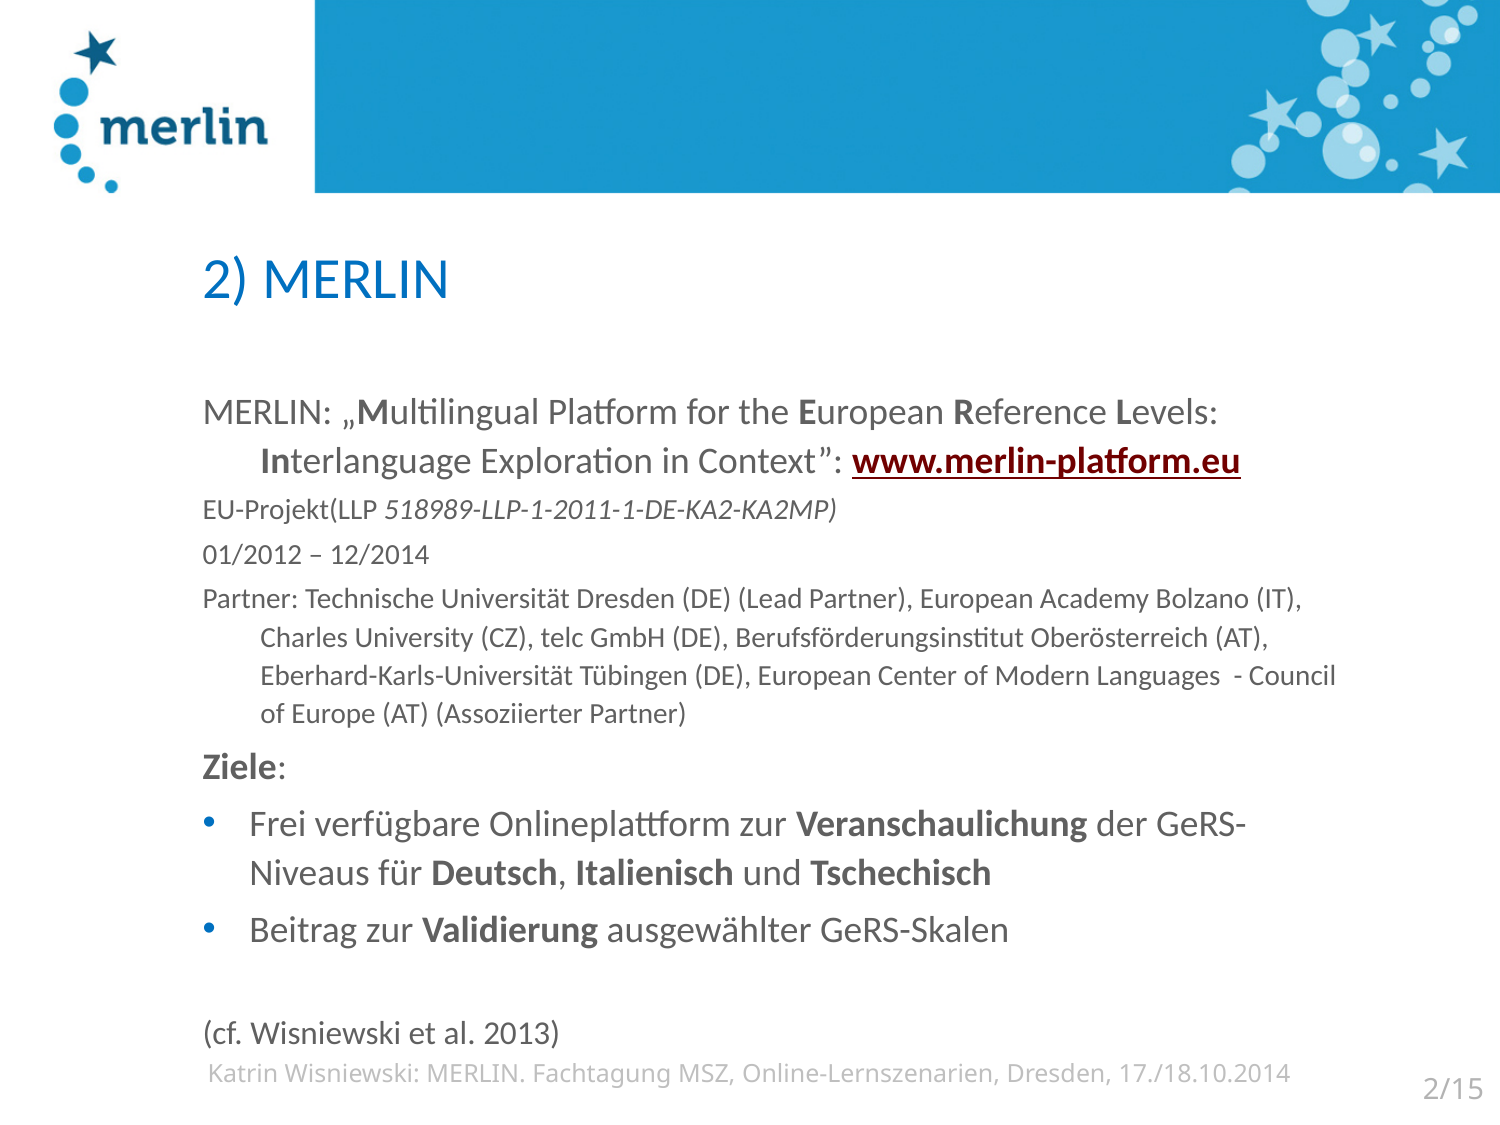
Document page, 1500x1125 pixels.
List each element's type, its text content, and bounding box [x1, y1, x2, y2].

text_box 2/15 [1374, 1062, 1500, 1125]
list MERLIN: „Multilingual Platform for the European Reference Levels: Interlanguage Exploration in Context”: www.merlin-platform.eu EU-Projekt(LLP 518989-LLP-1-2011-1-DE-KA2-KA2MP) 01/2012 – 12/2014 Partner: Technische Universität Dresden (DE) (Lead Partner), European Academy Bolzano (IT), Charles University (CZ), telc GmbH (DE), Berufsförderungsinstitut Oberösterreich (AT), Eberhard-Karls-Universität Tübingen (DE), European Center of Modern Languages - Council of Europe (AT) (Assoziierter Partner) Ziele: Frei verfügbare Onlineplattform zur Veranschaulichung der GeRS-Niveaus für Deutsch, Italienisch und Tschechisch Beitrag zur Validierung ausgewählter GeRS-Skalen (cf. Wisniewski et al. 2013) [187, 375, 1363, 1013]
picture [0, 0, 1500, 1125]
title 2) MERLIN [187, 200, 1400, 350]
